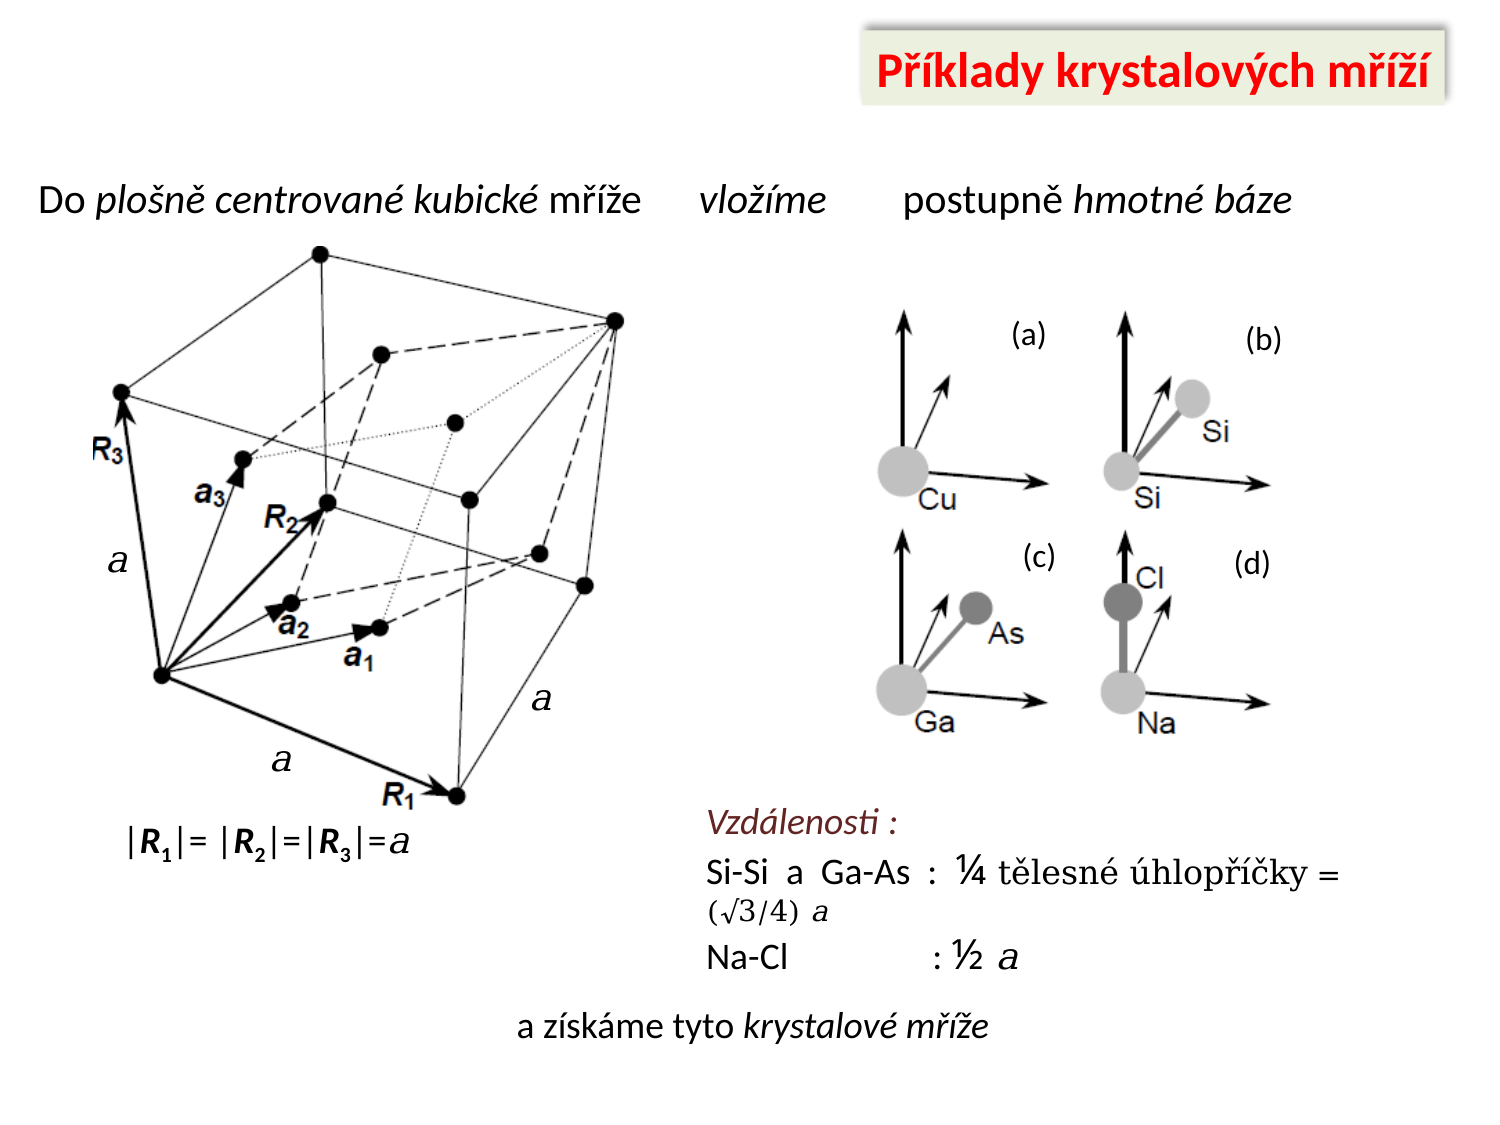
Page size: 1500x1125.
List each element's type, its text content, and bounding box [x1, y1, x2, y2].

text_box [91, 245, 1407, 870]
text_box Do plošně centrované kubické mříže vložíme postupně hmotné báze [23, 164, 1371, 229]
text_box Příklady krystalových mříží [860, 28, 1447, 107]
text_box a získáme tyto krystalové mříže [83, 994, 1432, 1054]
text_box Vzdálenosti : Si-Si a Ga-As : ¼ tělesné úhlopříčky = (√3/4) a Na-Cl : ½ a [691, 785, 1442, 985]
